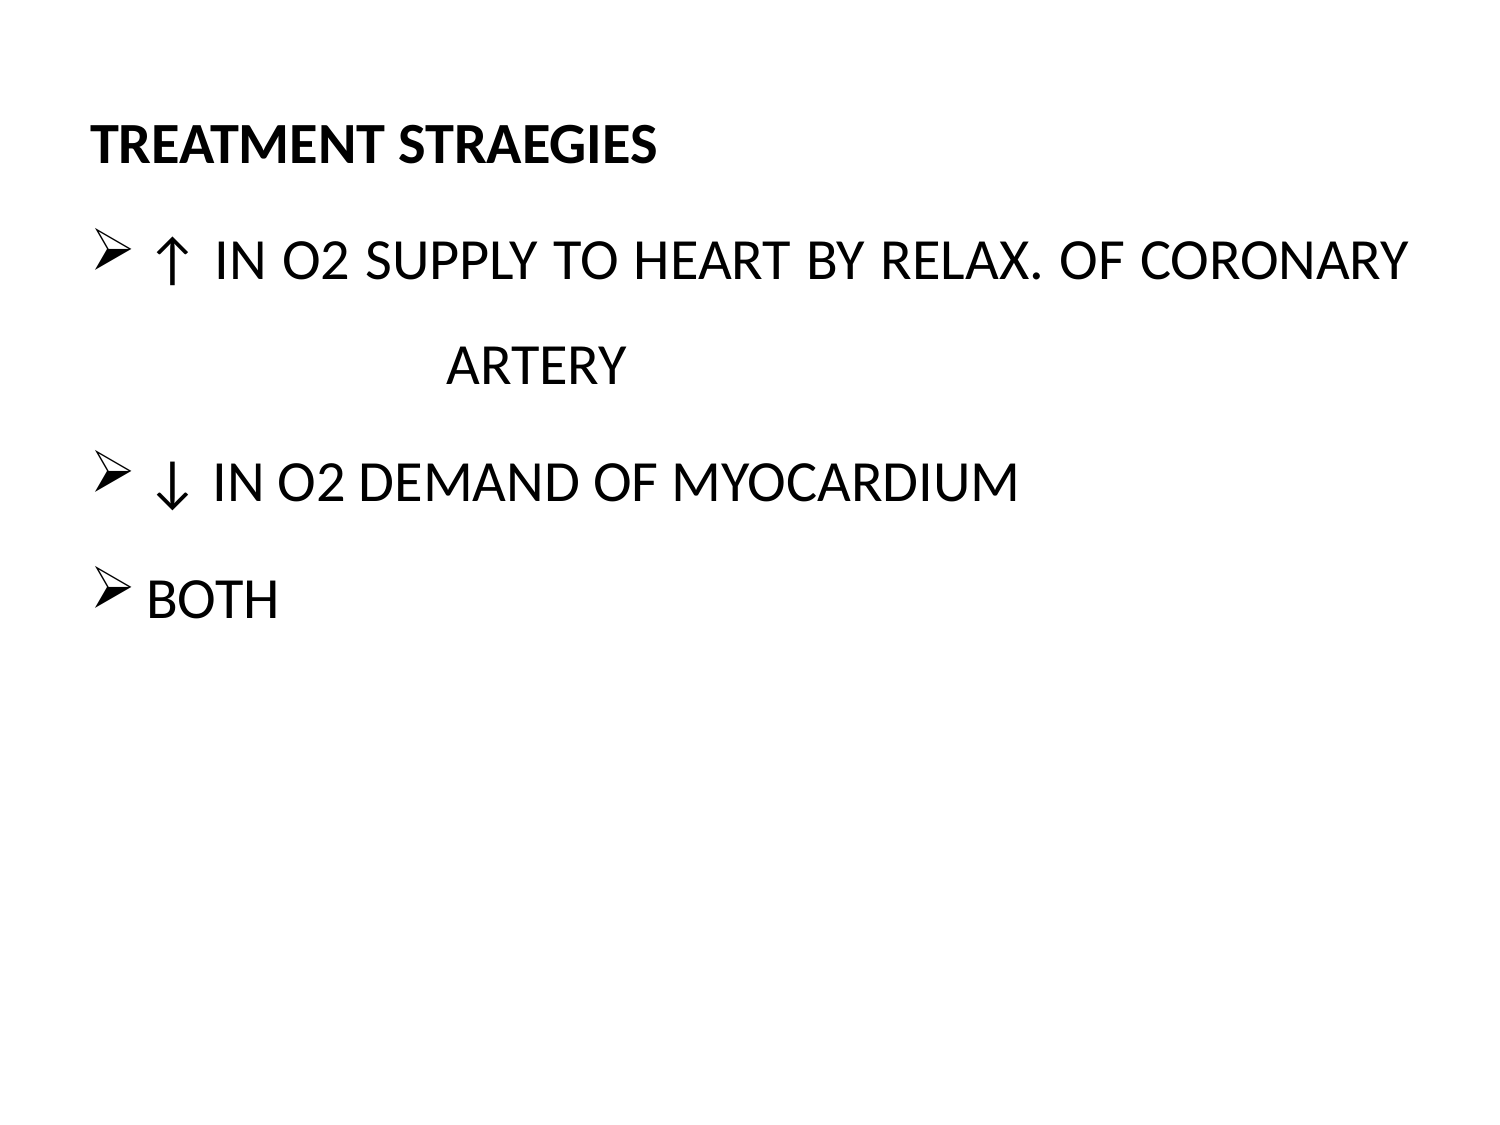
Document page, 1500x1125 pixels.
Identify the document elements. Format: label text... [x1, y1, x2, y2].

list TREATMENT STRAEGIES ↑ IN O2 SUPPLY TO HEART BY RELAX. OF CORONARY ARTERY ↓ IN O2 DEMAND OF MYOCARDIUM BOTH [75, 62, 1425, 805]
